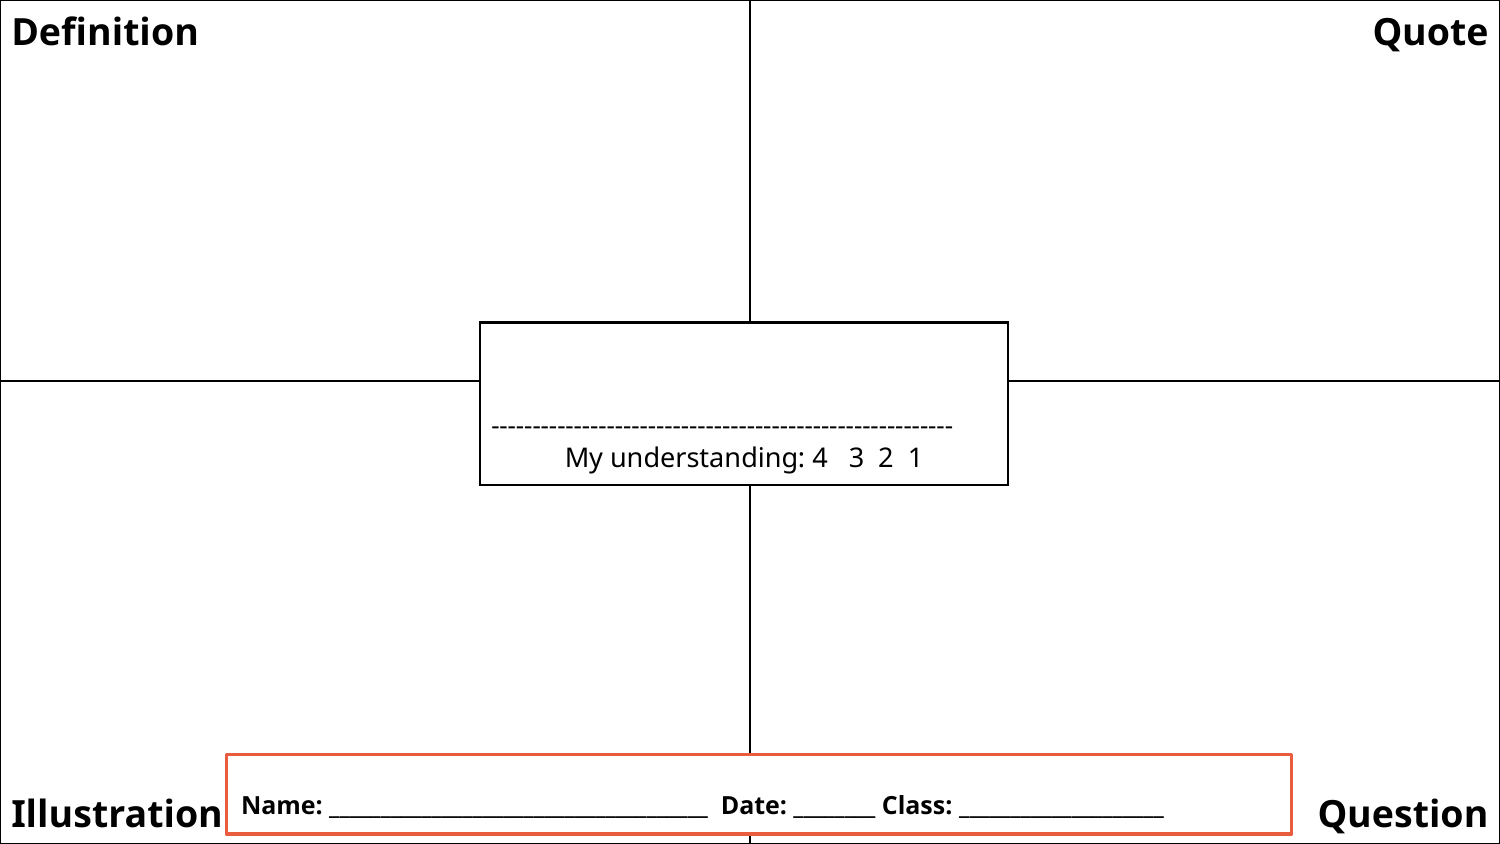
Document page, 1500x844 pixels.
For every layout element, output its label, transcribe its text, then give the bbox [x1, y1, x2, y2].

table_header Definition [1, 1, 749, 380]
text_box -------------------------------------------------------- My understanding: 4 3 2 1 [480, 322, 1008, 486]
table_cell Illustration [1, 382, 749, 843]
text_box Name: _____________________________________ Date: ________ Class: ____________________ [226, 754, 1292, 834]
table_cell Question [751, 382, 1499, 843]
table_header Quote [751, 1, 1499, 380]
